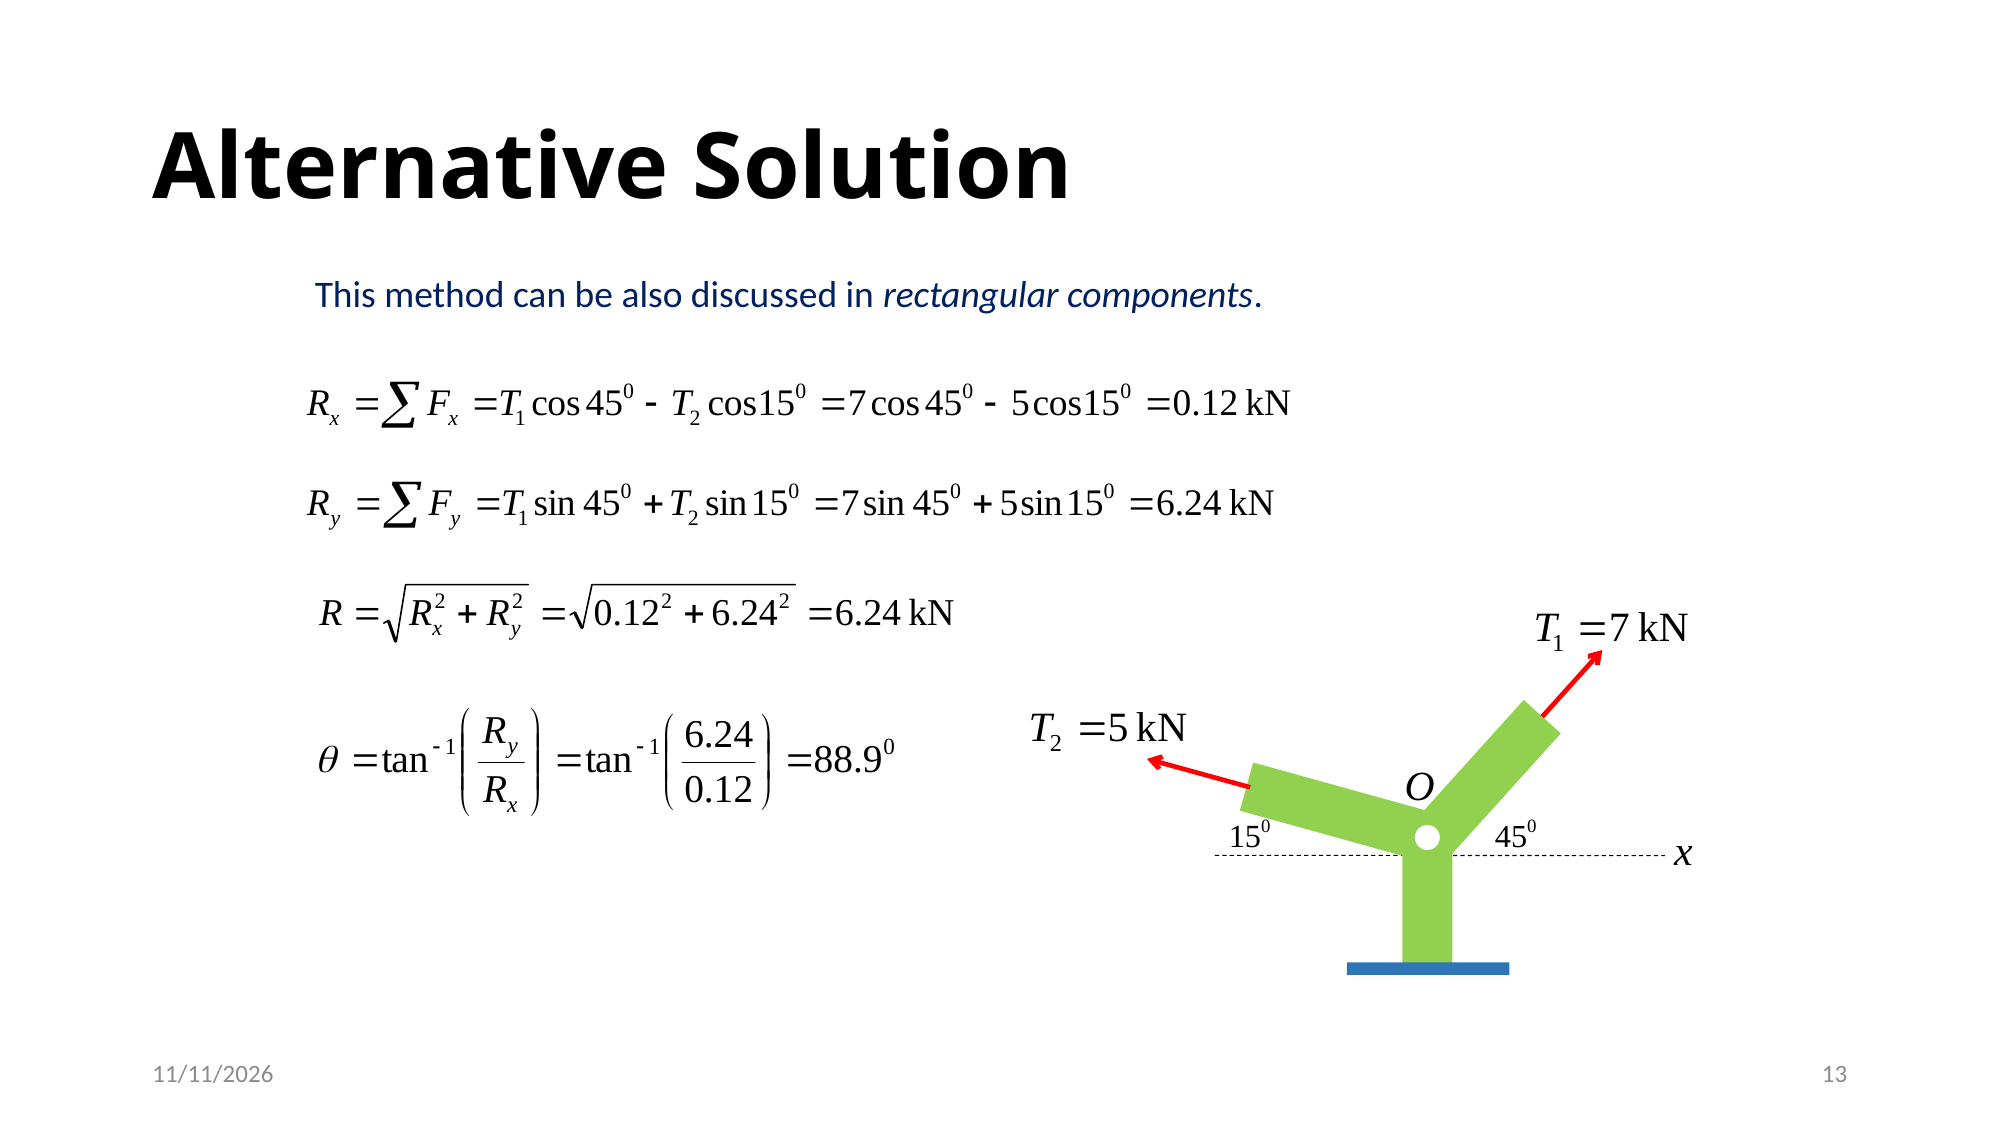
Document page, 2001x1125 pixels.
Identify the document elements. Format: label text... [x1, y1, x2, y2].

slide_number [137, 1042, 588, 1103]
title Alternative Solution [137, 59, 1863, 278]
text_box This method can be also discussed in rectangular components. [299, 262, 1638, 323]
slide_number 13 [1412, 1042, 1863, 1103]
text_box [312, 574, 963, 651]
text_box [312, 699, 902, 825]
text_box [299, 474, 1282, 538]
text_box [1024, 599, 1701, 975]
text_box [299, 374, 1300, 438]
